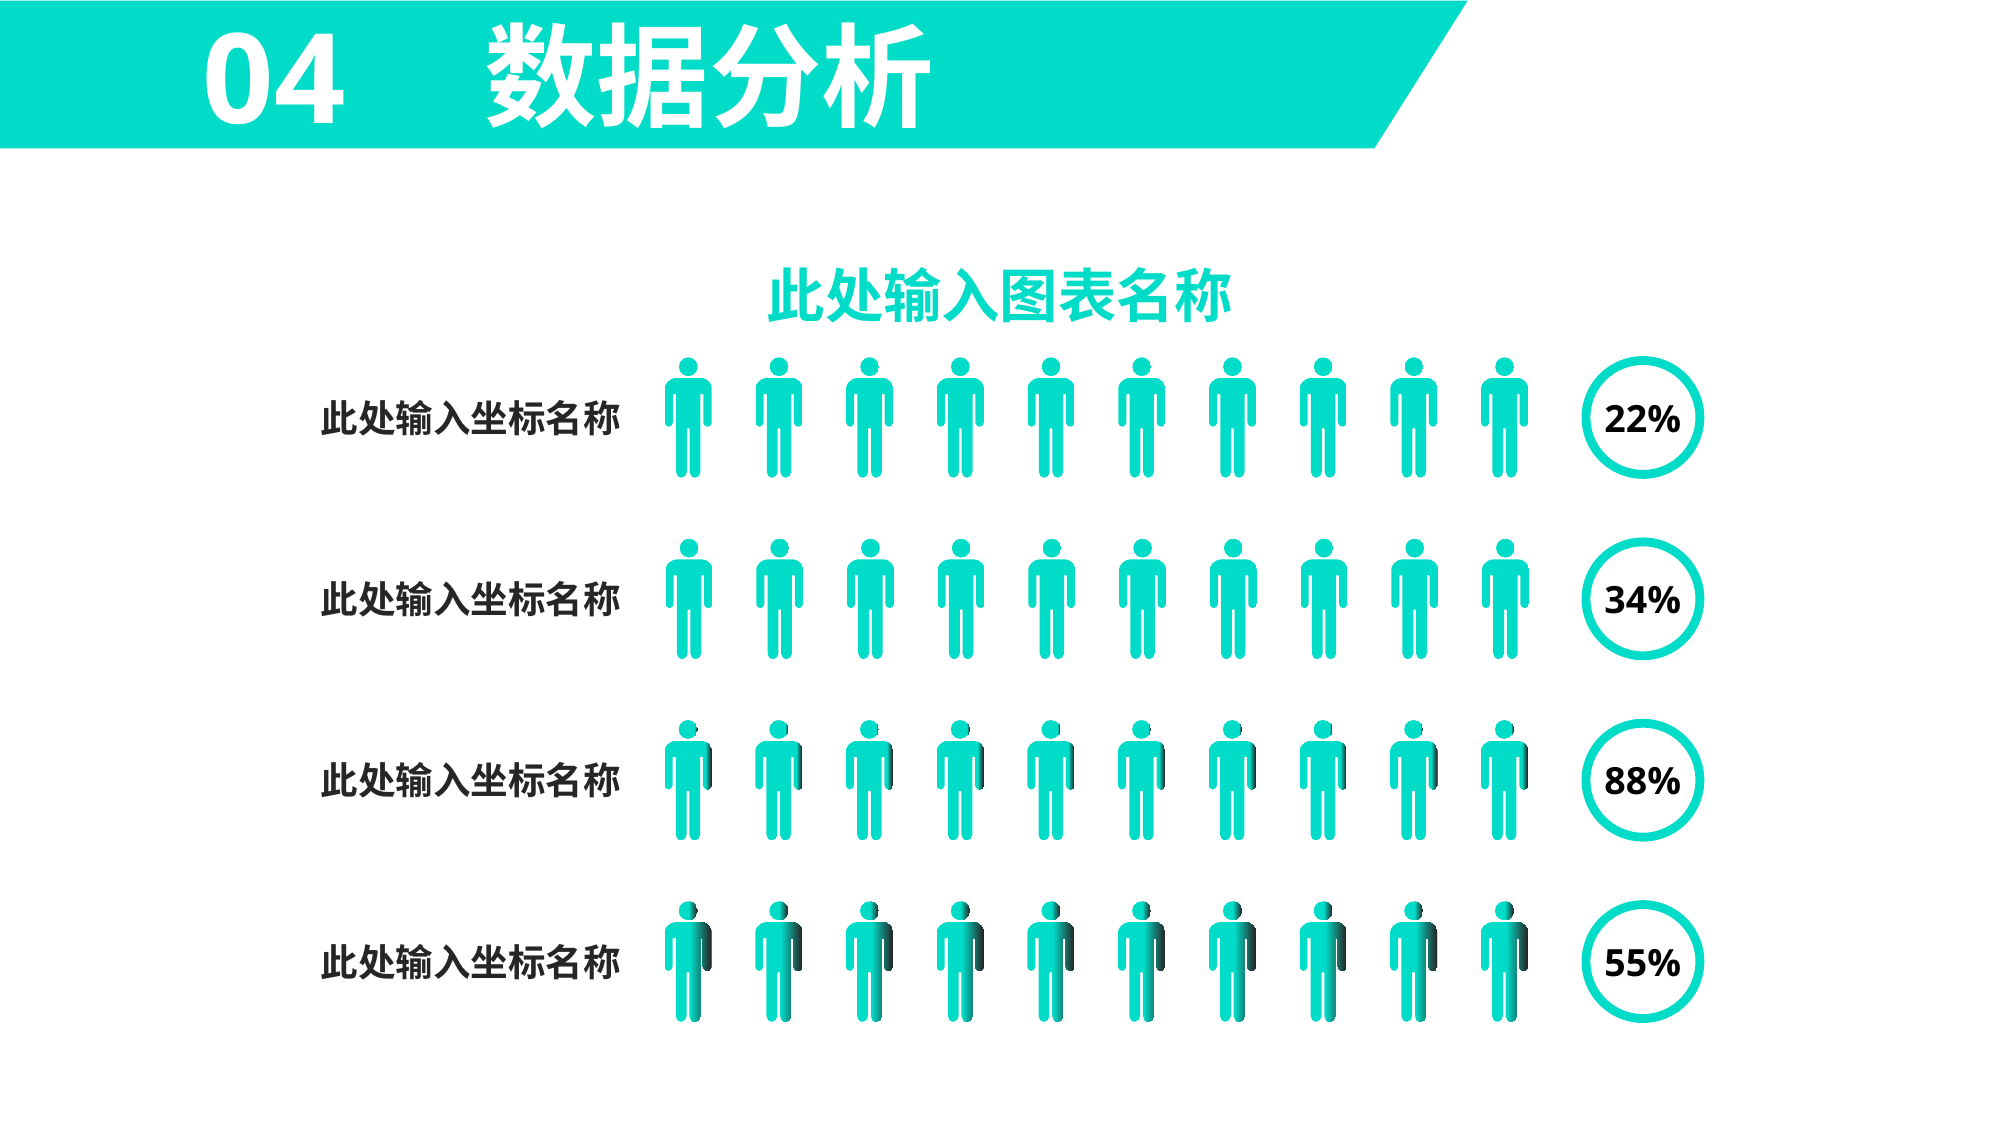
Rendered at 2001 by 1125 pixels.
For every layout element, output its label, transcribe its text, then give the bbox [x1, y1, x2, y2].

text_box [664, 719, 1528, 841]
text_box [1593, 629, 1693, 657]
text_box [1593, 903, 1693, 931]
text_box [664, 901, 1528, 1022]
text_box 此处输入坐标名称 [305, 568, 636, 629]
text_box [1697, 940, 1701, 983]
text_box [1697, 577, 1701, 620]
text_box 此处输入坐标名称 [305, 749, 636, 810]
text_box [1584, 758, 1589, 802]
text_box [665, 538, 1529, 660]
text_box [1593, 359, 1693, 387]
text_box [1593, 810, 1693, 839]
text_box 此处输入图表名称 [752, 251, 1248, 337]
text_box 数据分析 [469, 0, 950, 149]
text_box [1593, 447, 1693, 476]
text_box [1593, 991, 1693, 1020]
text_box 此处输入坐标名称 [305, 931, 636, 991]
text_box [361, 0, 1470, 150]
text_box [1584, 396, 1589, 439]
text_box [1584, 577, 1589, 621]
text_box [1584, 940, 1589, 983]
text_box 04 [188, 0, 361, 156]
text_box 34% [1589, 568, 1697, 629]
text_box [1697, 396, 1701, 439]
text_box [1697, 759, 1701, 802]
text_box [1594, 722, 1692, 749]
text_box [664, 357, 1529, 478]
text_box 22% [1589, 387, 1697, 447]
text_box 55% [1589, 931, 1697, 991]
text_box 此处输入坐标名称 [305, 387, 636, 447]
text_box [1593, 540, 1693, 568]
text_box [0, 0, 188, 150]
text_box 88% [1589, 749, 1697, 810]
